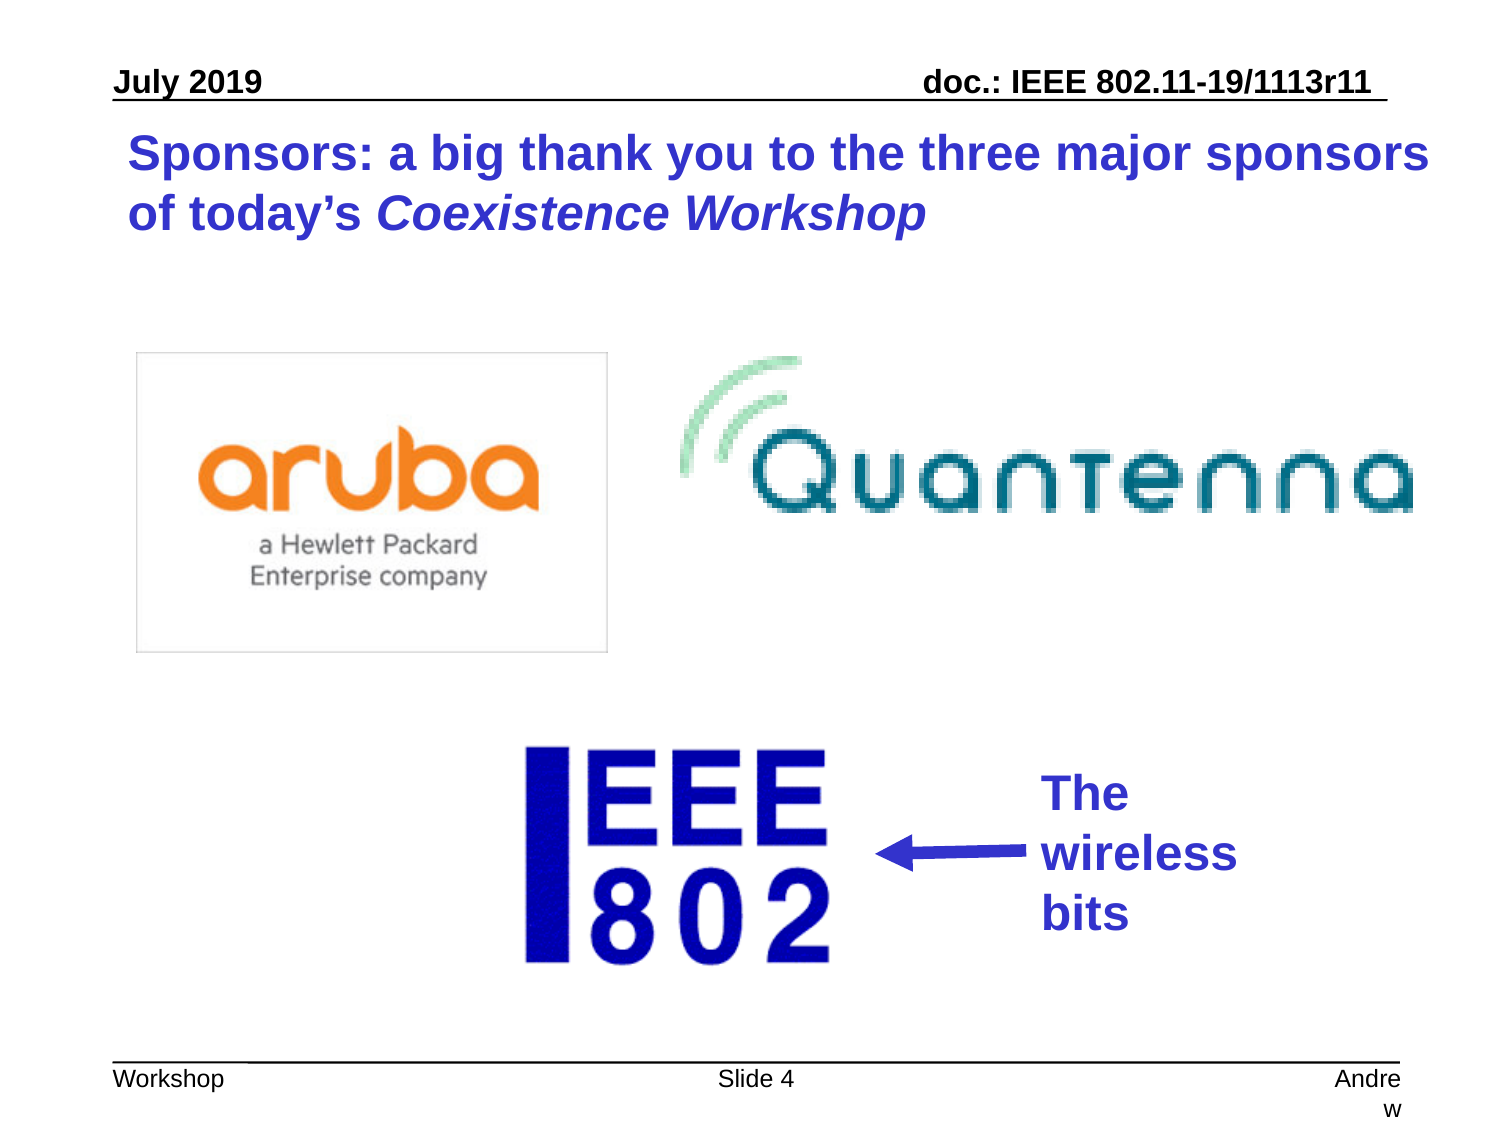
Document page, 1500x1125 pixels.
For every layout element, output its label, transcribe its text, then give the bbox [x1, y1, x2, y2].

title Sponsors: a big thank you to the three major sponsors of today’s Coexistence Workshop [112, 112, 1488, 288]
footer Andrew Myles, Cisco [1320, 1061, 1402, 1093]
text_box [874, 851, 1026, 855]
picture [508, 674, 853, 1034]
text_box The wireless bits [1026, 753, 1254, 948]
slide_number Slide 4 [709, 1061, 803, 1093]
picture [680, 356, 1413, 513]
picture [136, 352, 608, 654]
picture [1365, 464, 1402, 502]
